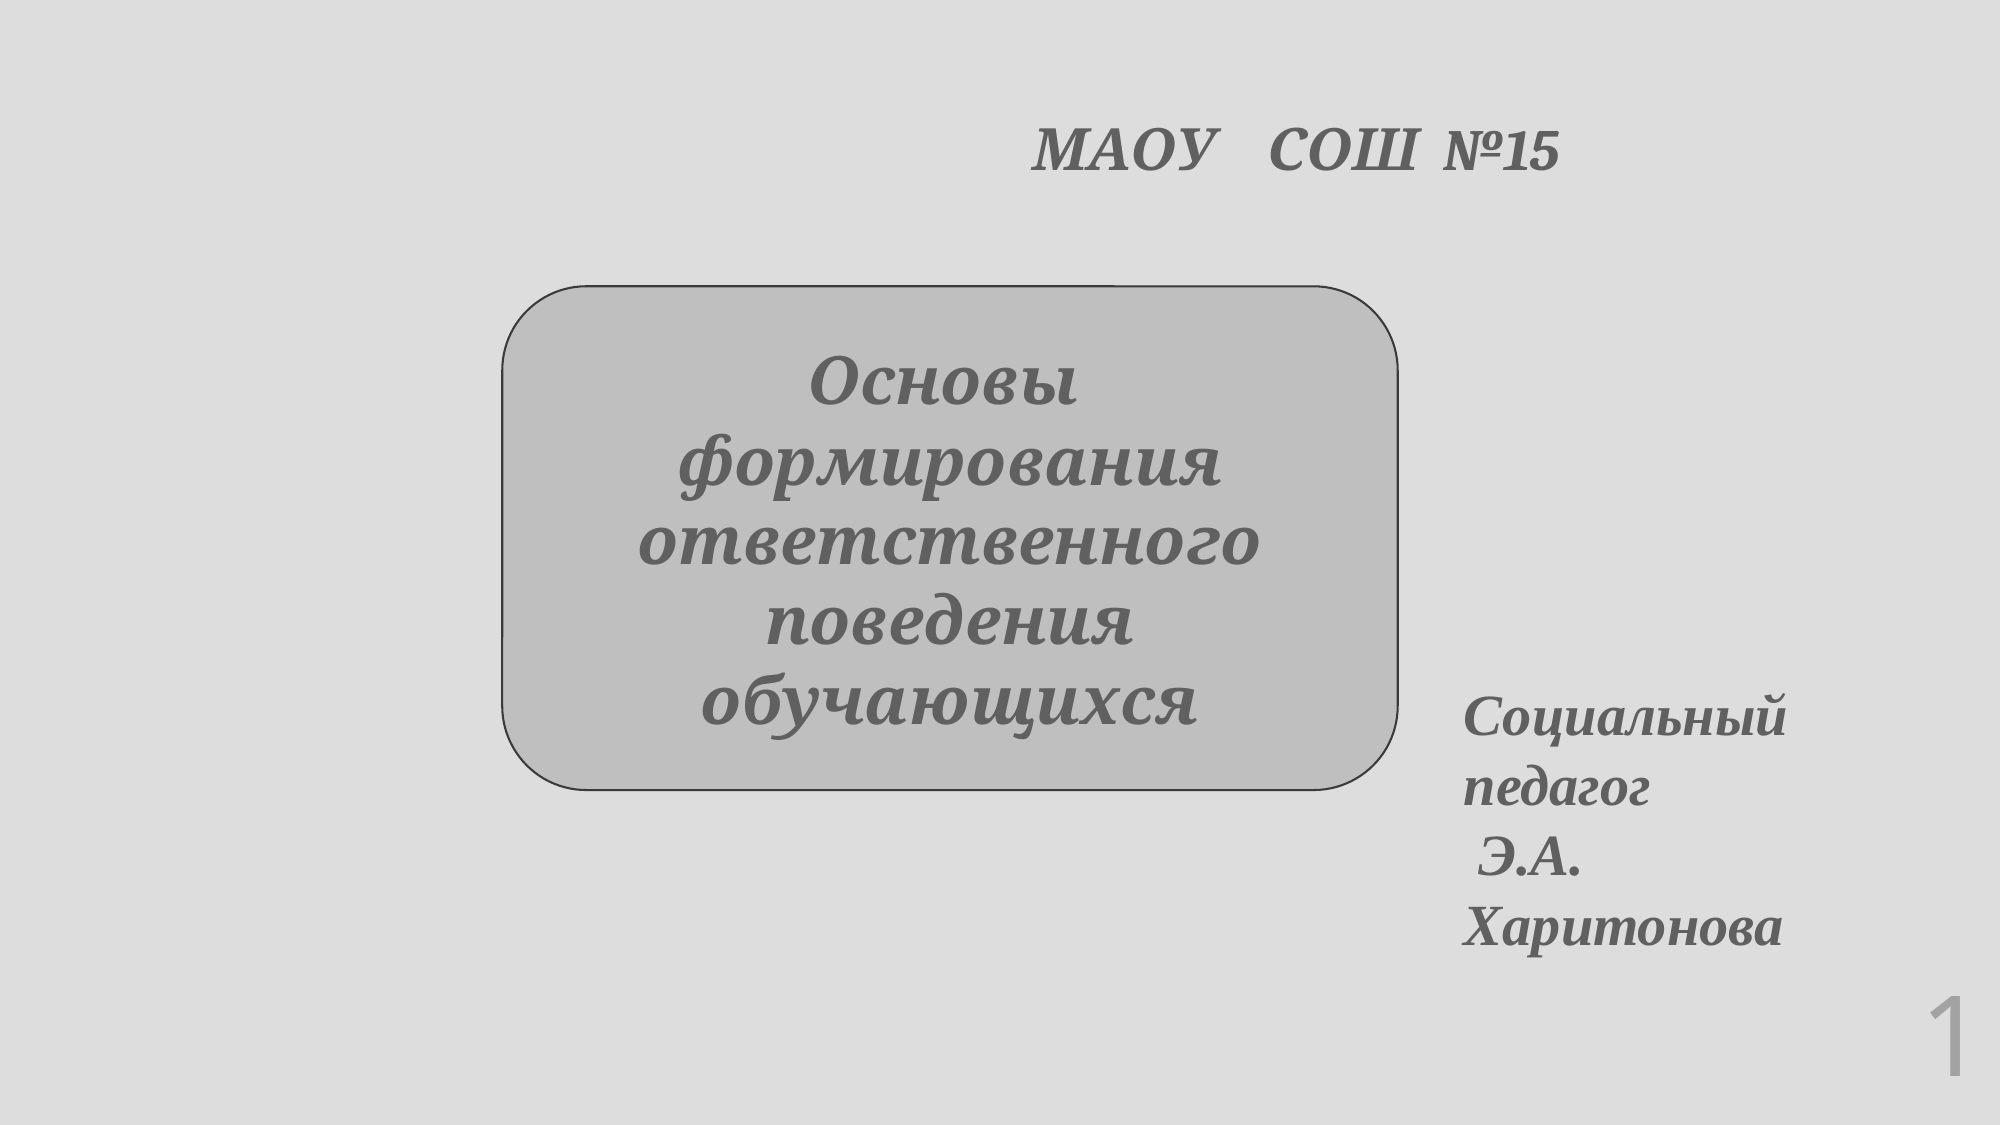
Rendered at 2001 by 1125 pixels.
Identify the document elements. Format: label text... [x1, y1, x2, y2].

text_box Социальный педагог Э.А. Харитонова [1448, 670, 1839, 965]
text_box МАОУ СОШ №15 [1017, 104, 1601, 189]
slide_number 1 [1520, 895, 2000, 1125]
text_box Основы формирования ответственного поведения обучающихся [501, 285, 1399, 792]
